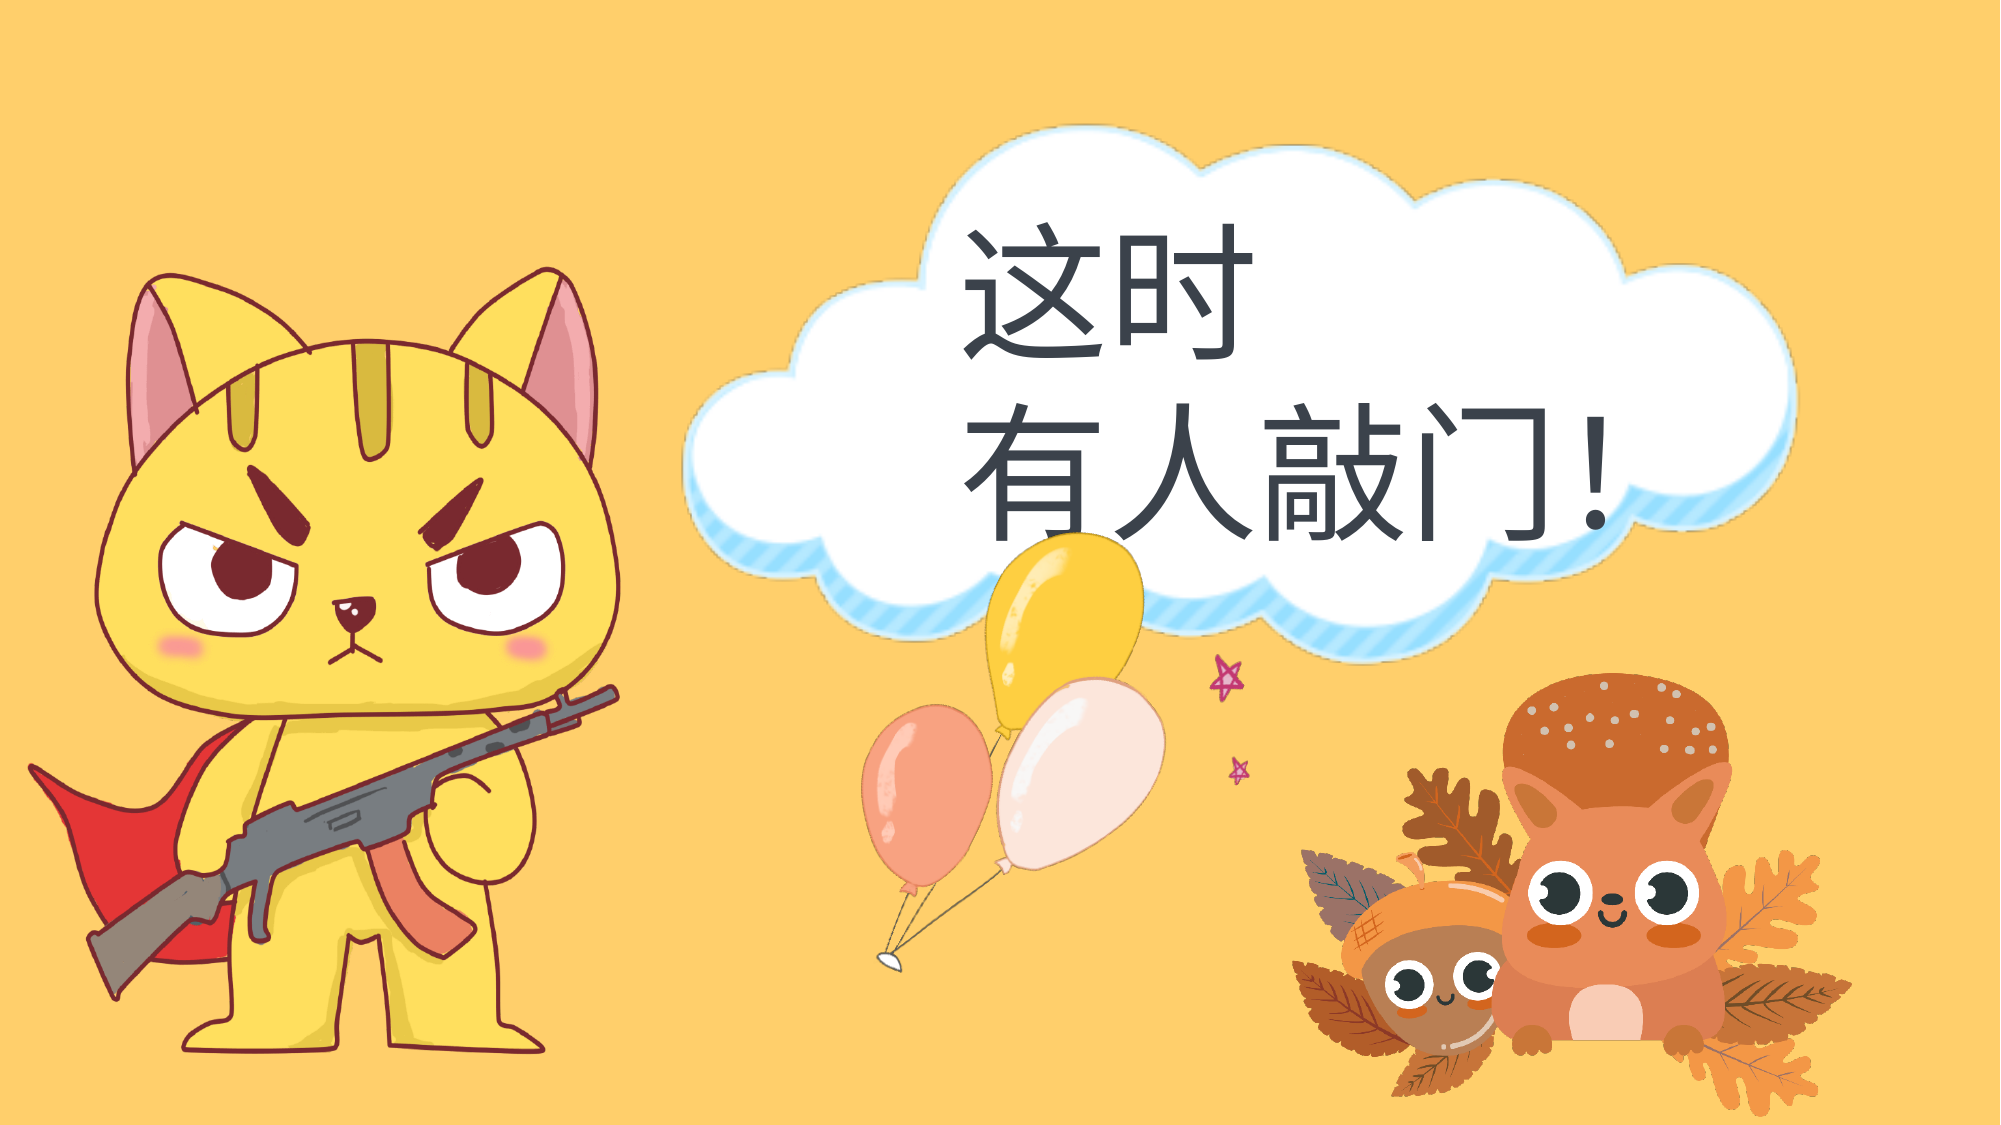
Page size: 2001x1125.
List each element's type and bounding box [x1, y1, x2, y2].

picture [0, 79, 1867, 1125]
